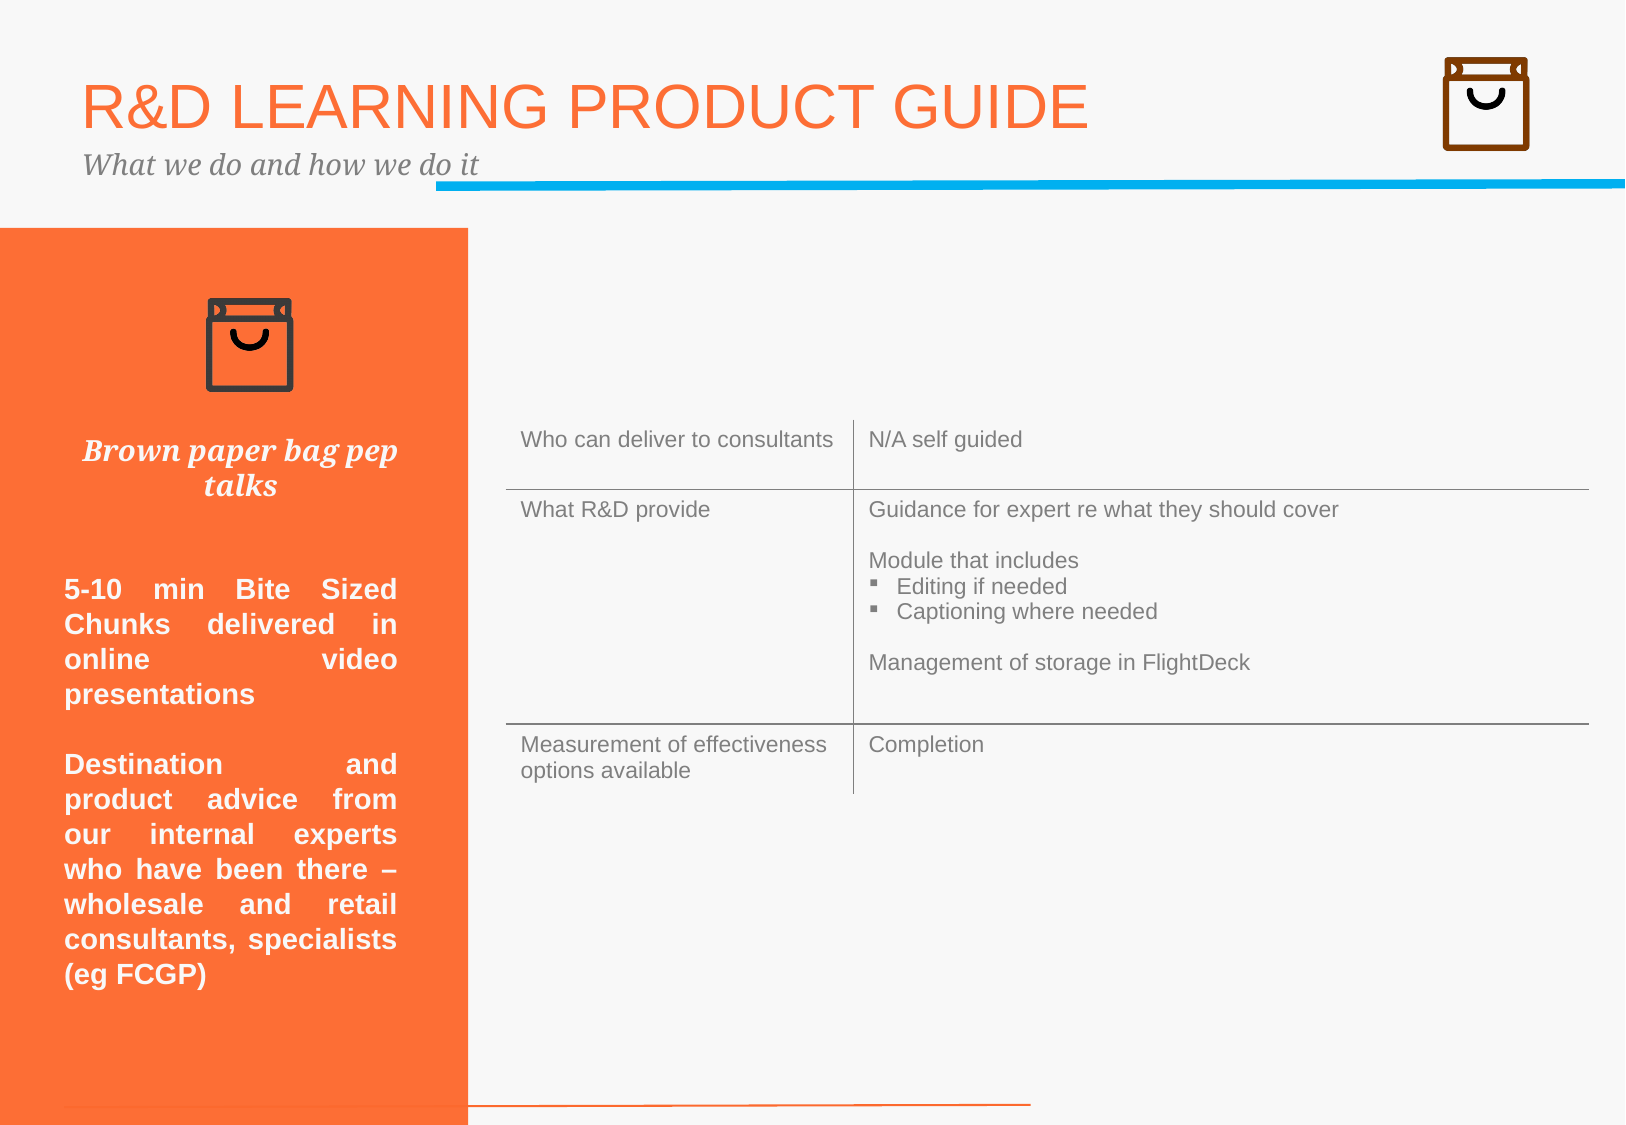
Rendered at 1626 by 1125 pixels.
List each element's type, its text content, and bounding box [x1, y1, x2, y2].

table_header N/A self guided [854, 420, 1589, 489]
picture [1427, 46, 1544, 162]
table_header Who can deliver to consultants [506, 420, 853, 489]
table_cell Guidance for expert re what they should cover Module that includes Editing if needed Captioning where needed Management of storage in FlightDeck [854, 490, 1589, 723]
picture [191, 286, 308, 403]
title R&D Learning product guide [81, 75, 1422, 139]
text_box [0, 226, 470, 1125]
table_cell Completion [854, 725, 1589, 794]
list What we do and how we do it [81, 139, 1544, 228]
text_box 5-10 min Bite Sized Chunks delivered in online video presentations Destination and product advice from our internal experts who have been there – wholesale and retail consultants, specialists (eg FCGP) [64, 570, 398, 991]
list Brown paper bag pep talks [64, 432, 417, 511]
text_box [436, 183, 1625, 187]
table_cell What R&D provide [506, 490, 853, 723]
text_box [63, 1104, 1031, 1108]
table_cell Measurement of effectiveness options available [506, 725, 853, 794]
